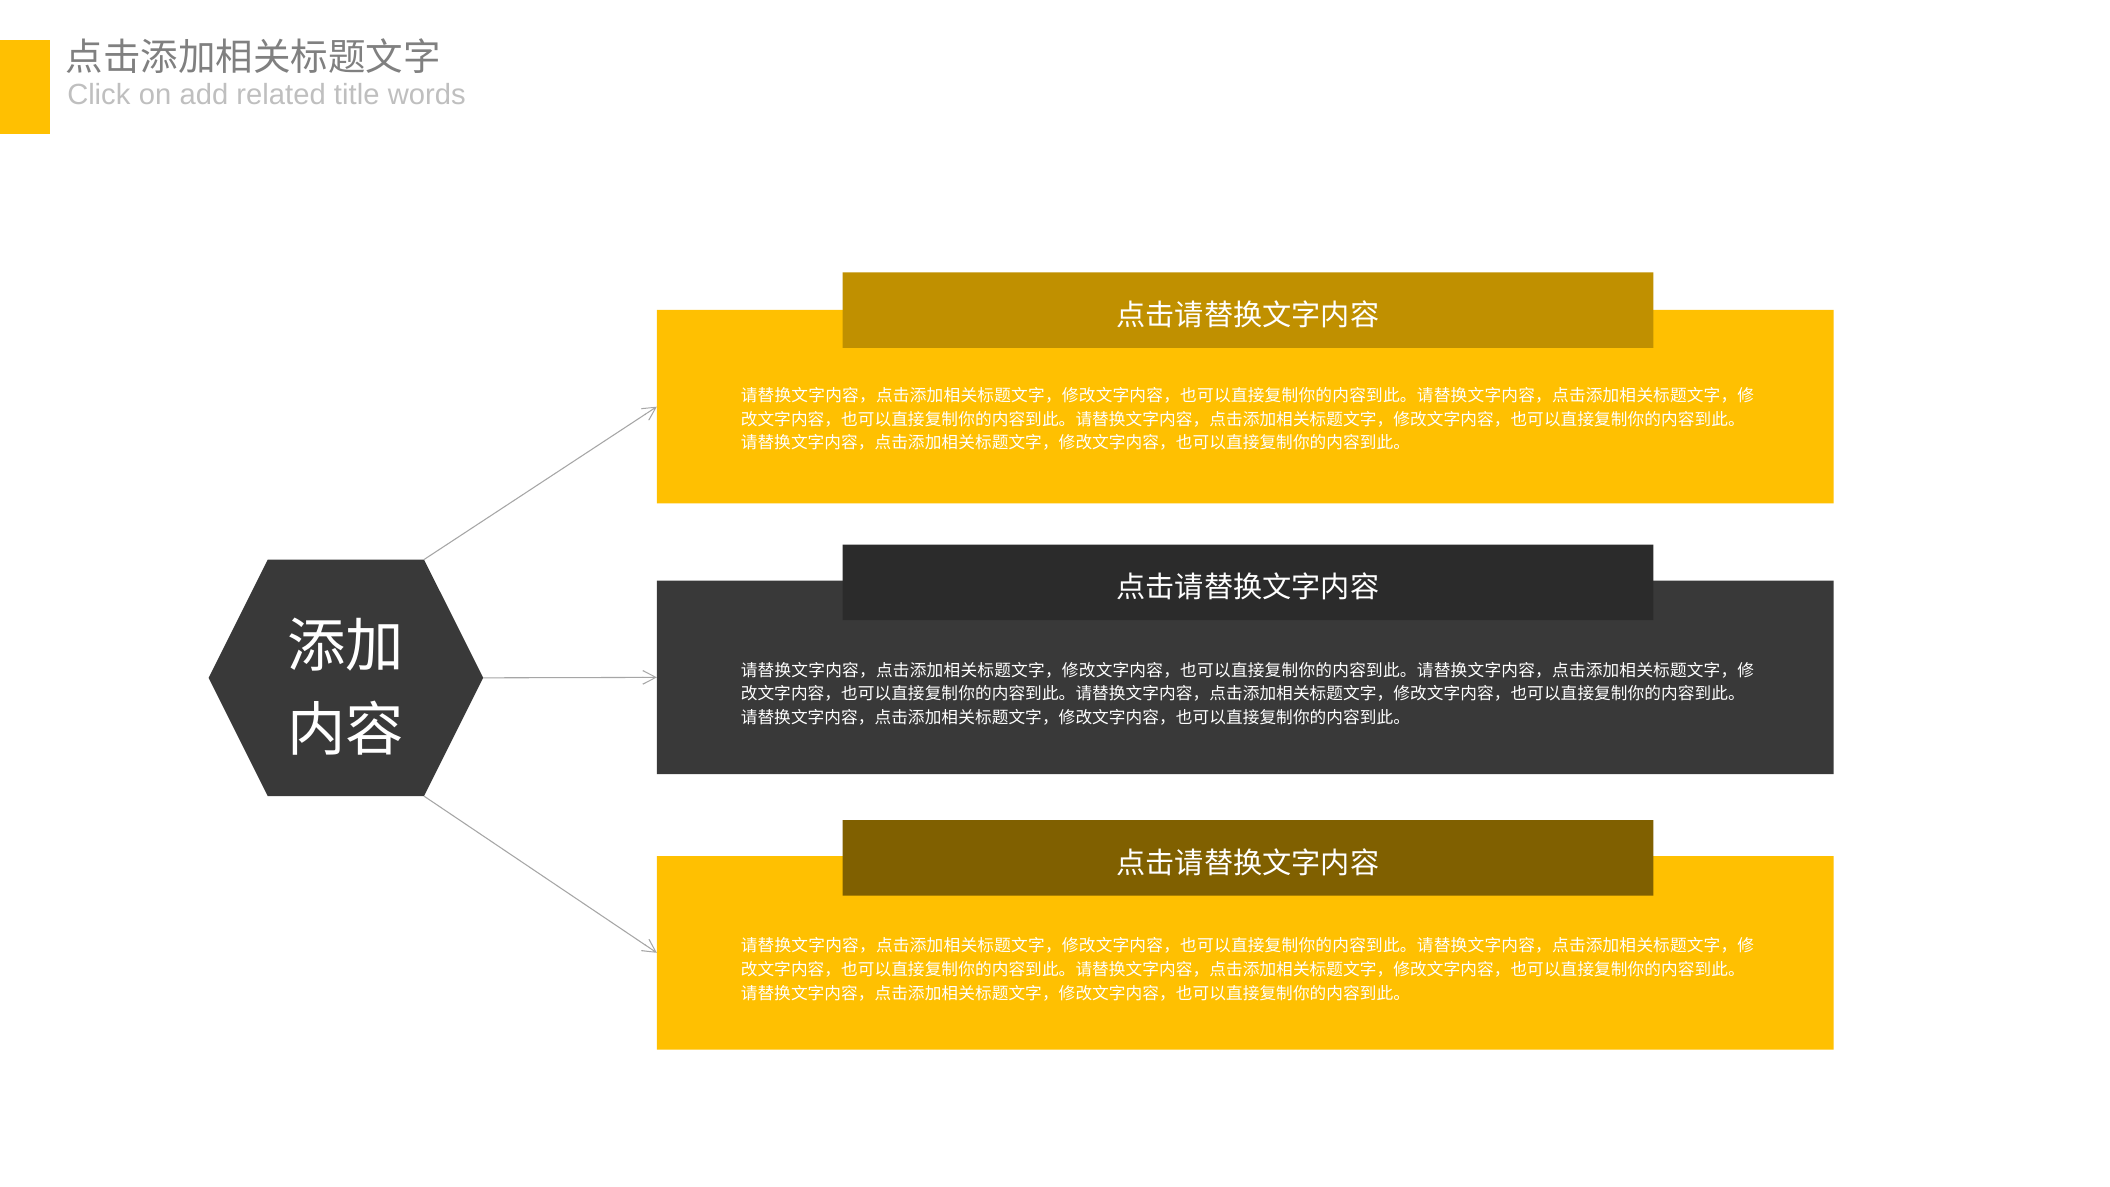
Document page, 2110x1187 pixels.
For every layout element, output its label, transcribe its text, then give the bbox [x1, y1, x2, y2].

text_box Click on add related title words [51, 67, 488, 119]
text_box 请替换文字内容，点击添加相关标题文字，修改文字内容，也可以直接复制你的内容到此。请替换文字内容，点击添加相关标题文字，修改文字内容，也可以直接复制你的内容到此。请替换文字内容，点击添加相关标题文字，修改文字内容，也可以直接复制你的内容到此。 请替换文字内容，点击添加相关标题文字，修改文字内容，也可以直接复制你的内容到此。 [724, 647, 1772, 735]
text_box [423, 406, 657, 560]
text_box 点击请替换文字内容 [842, 544, 1654, 621]
text_box 请替换文字内容，点击添加相关标题文字，修改文字内容，也可以直接复制你的内容到此。请替换文字内容，点击添加相关标题文字，修改文字内容，也可以直接复制你的内容到此。请替换文字内容，点击添加相关标题文字，修改文字内容，也可以直接复制你的内容到此。 请替换文字内容，点击添加相关标题文字，修改文字内容，也可以直接复制你的内容到此。 [724, 922, 1772, 1011]
text_box [656, 855, 1835, 1051]
text_box [656, 309, 1835, 504]
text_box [423, 796, 657, 953]
text_box 点击添加相关标题文字 [49, 25, 524, 97]
text_box 点击请替换文字内容 [842, 819, 1654, 897]
text_box 请替换文字内容，点击添加相关标题文字，修改文字内容，也可以直接复制你的内容到此。请替换文字内容，点击添加相关标题文字，修改文字内容，也可以直接复制你的内容到此。请替换文字内容，点击添加相关标题文字，修改文字内容，也可以直接复制你的内容到此。 请替换文字内容，点击添加相关标题文字，修改文字内容，也可以直接复制你的内容到此。 [724, 372, 1772, 461]
text_box [656, 580, 1835, 775]
text_box 添加内容 [207, 558, 484, 798]
text_box 点击请替换文字内容 [842, 271, 1654, 349]
